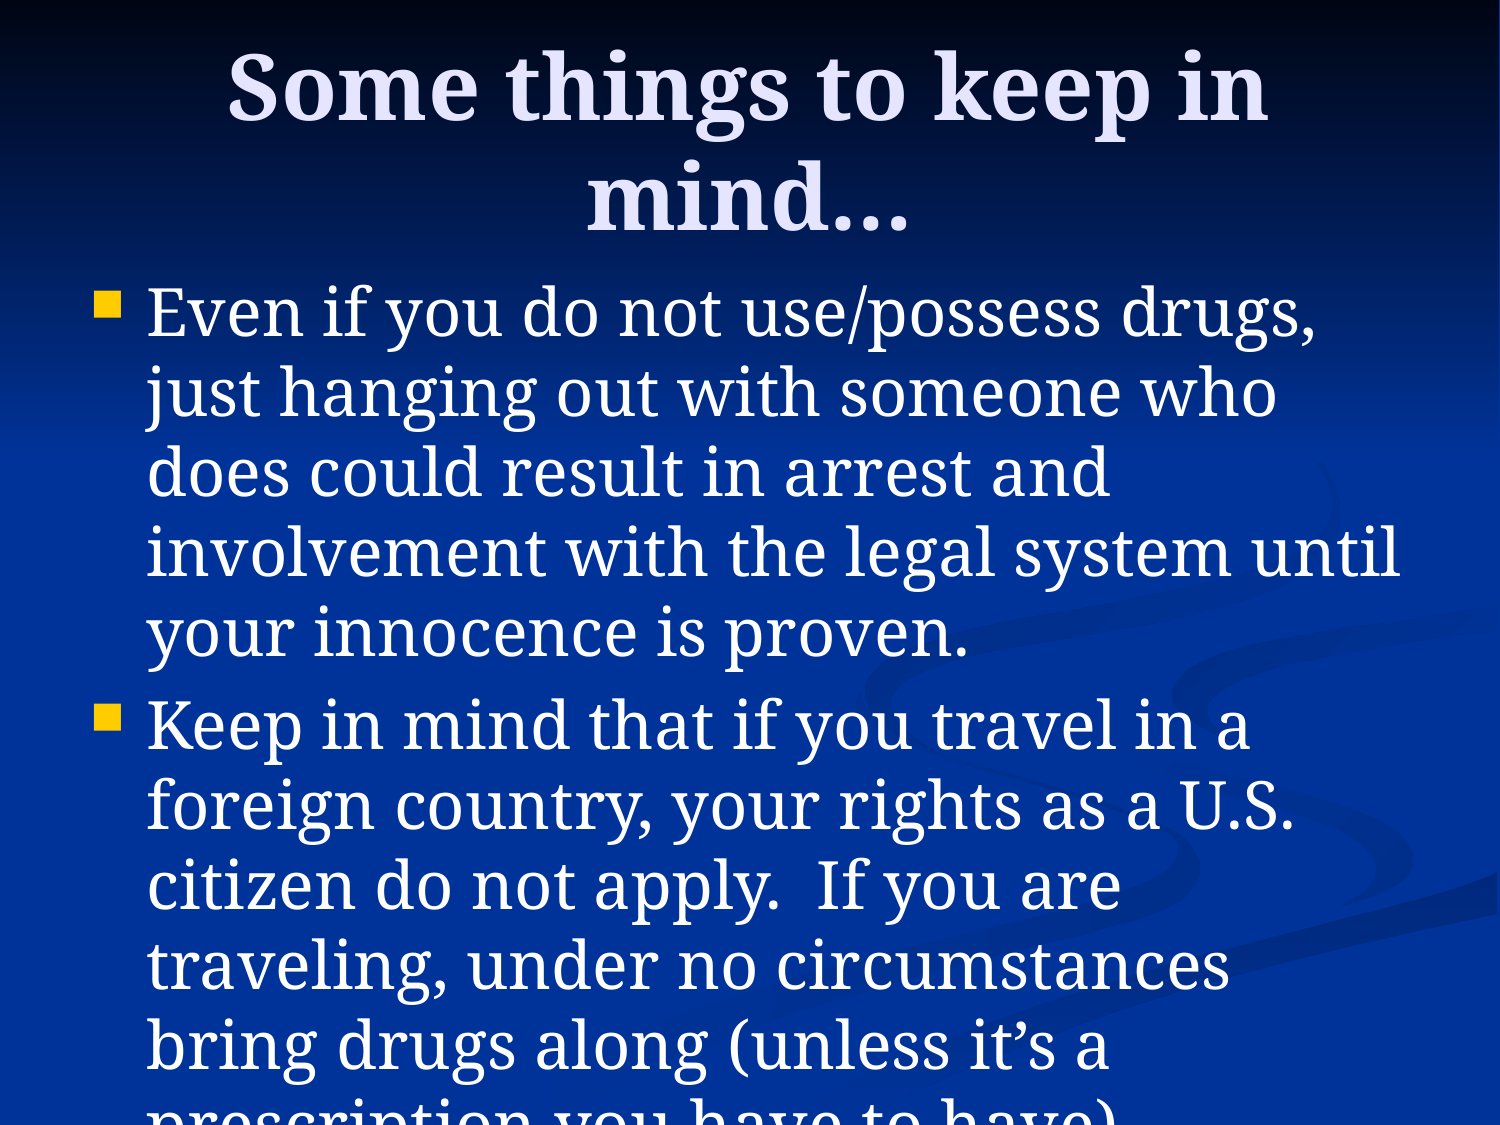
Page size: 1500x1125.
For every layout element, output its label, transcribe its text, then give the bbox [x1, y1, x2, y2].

title Some things to keep in mind… [74, 44, 1426, 233]
list Even if you do not use/possess drugs, just hanging out with someone who does could result in arrest and involvement with the legal system until your innocence is proven. Keep in mind that if you travel in a foreign country, your rights as a U.S. citizen do not apply. If you are traveling, under no circumstances bring drugs along (unless it’s a prescription you have to have). [74, 262, 1426, 1006]
